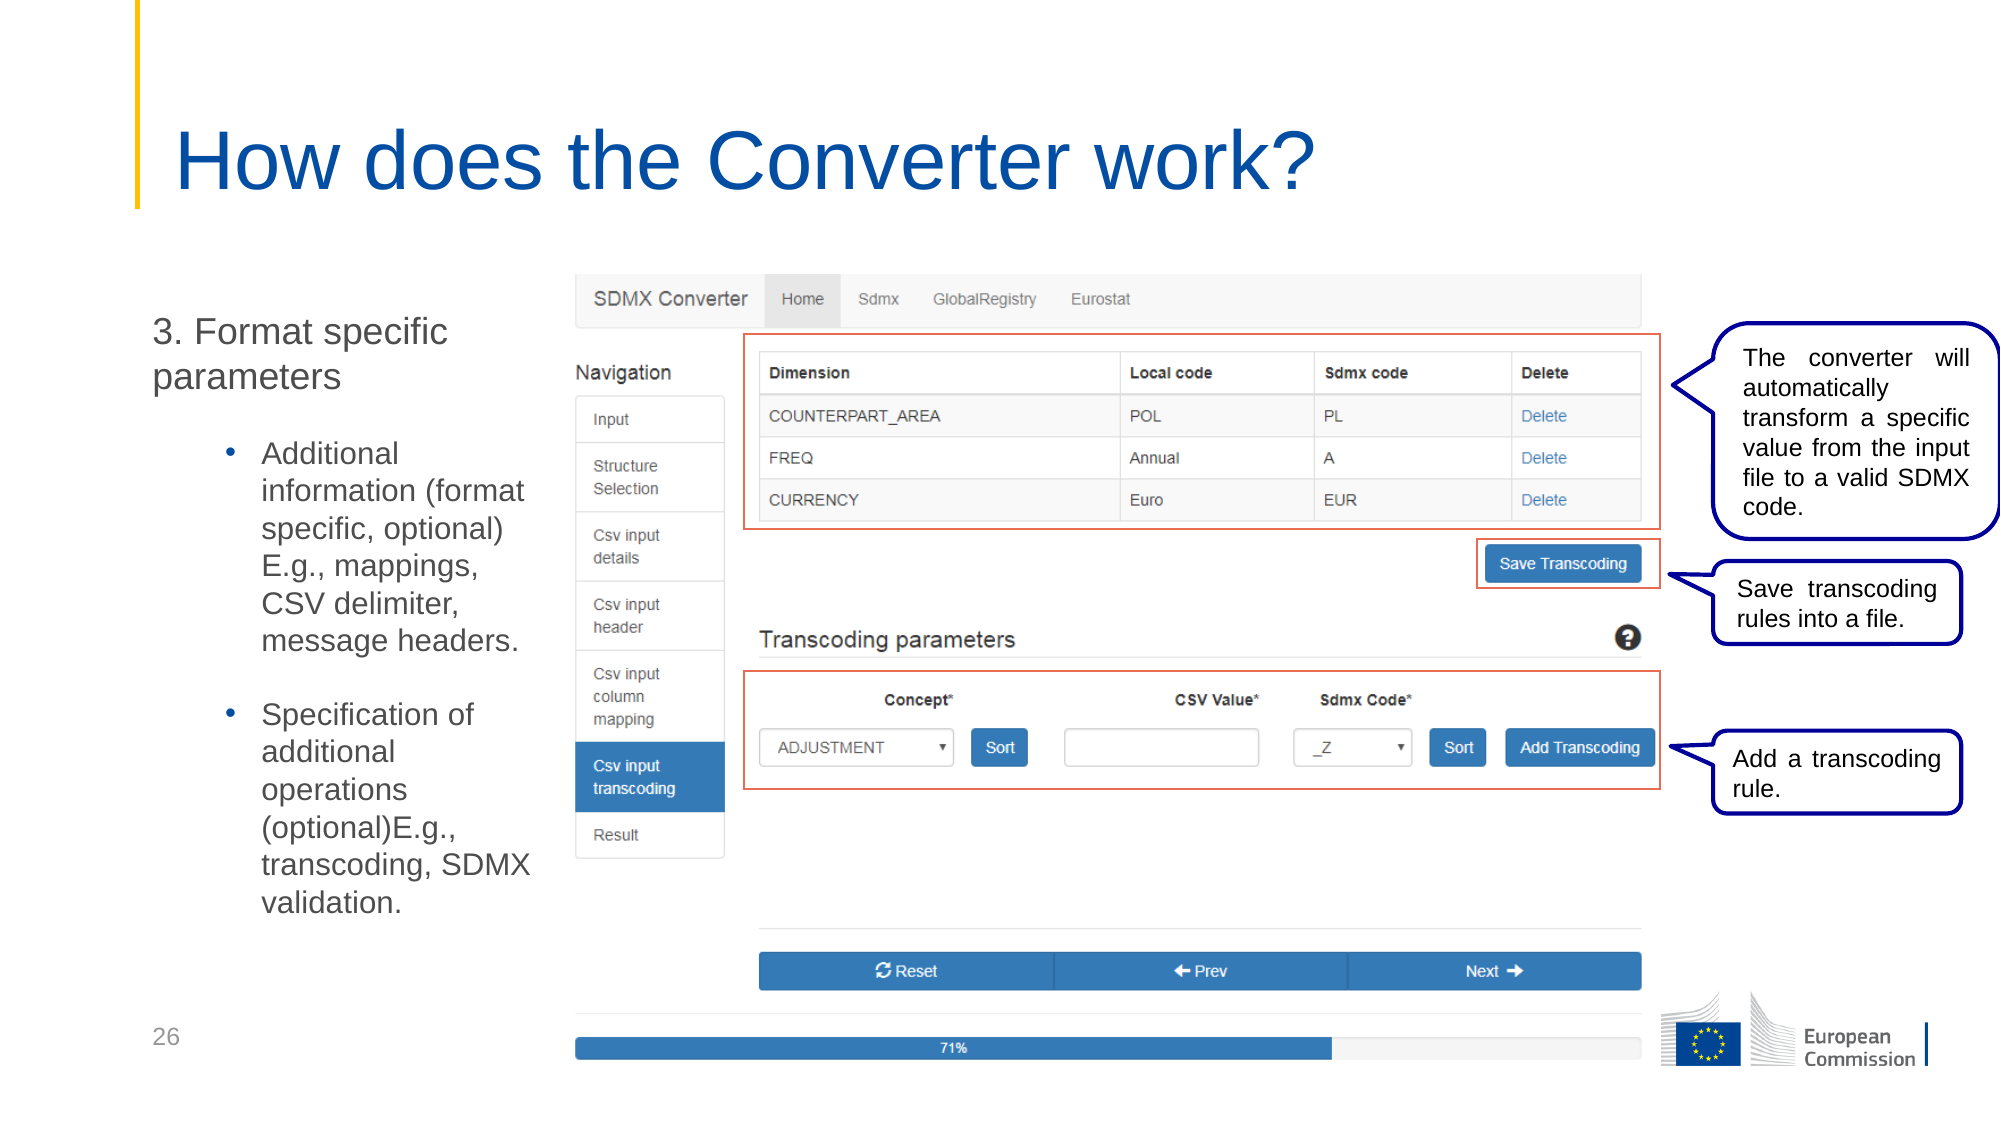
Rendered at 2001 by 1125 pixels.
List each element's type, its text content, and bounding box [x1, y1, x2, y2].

text_box Save transcoding rules into a file. [1669, 561, 1962, 644]
picture [573, 274, 1928, 1070]
text_box The converter will automatically transform a specific value from the input file to a valid SDMX code. [1672, 323, 2000, 539]
title How does the Converter work? [159, 79, 1885, 208]
slide_number 26 [137, 1005, 573, 1066]
text_box 3. Format specific parameters Additional information (format specific, optional) E.g., mappings, CSV delimiter, message headers. Specification of additional operations (optional)E.g., transcoding, SDMX validation. [137, 299, 545, 937]
text_box Add a transcoding rule. [1670, 730, 1962, 814]
